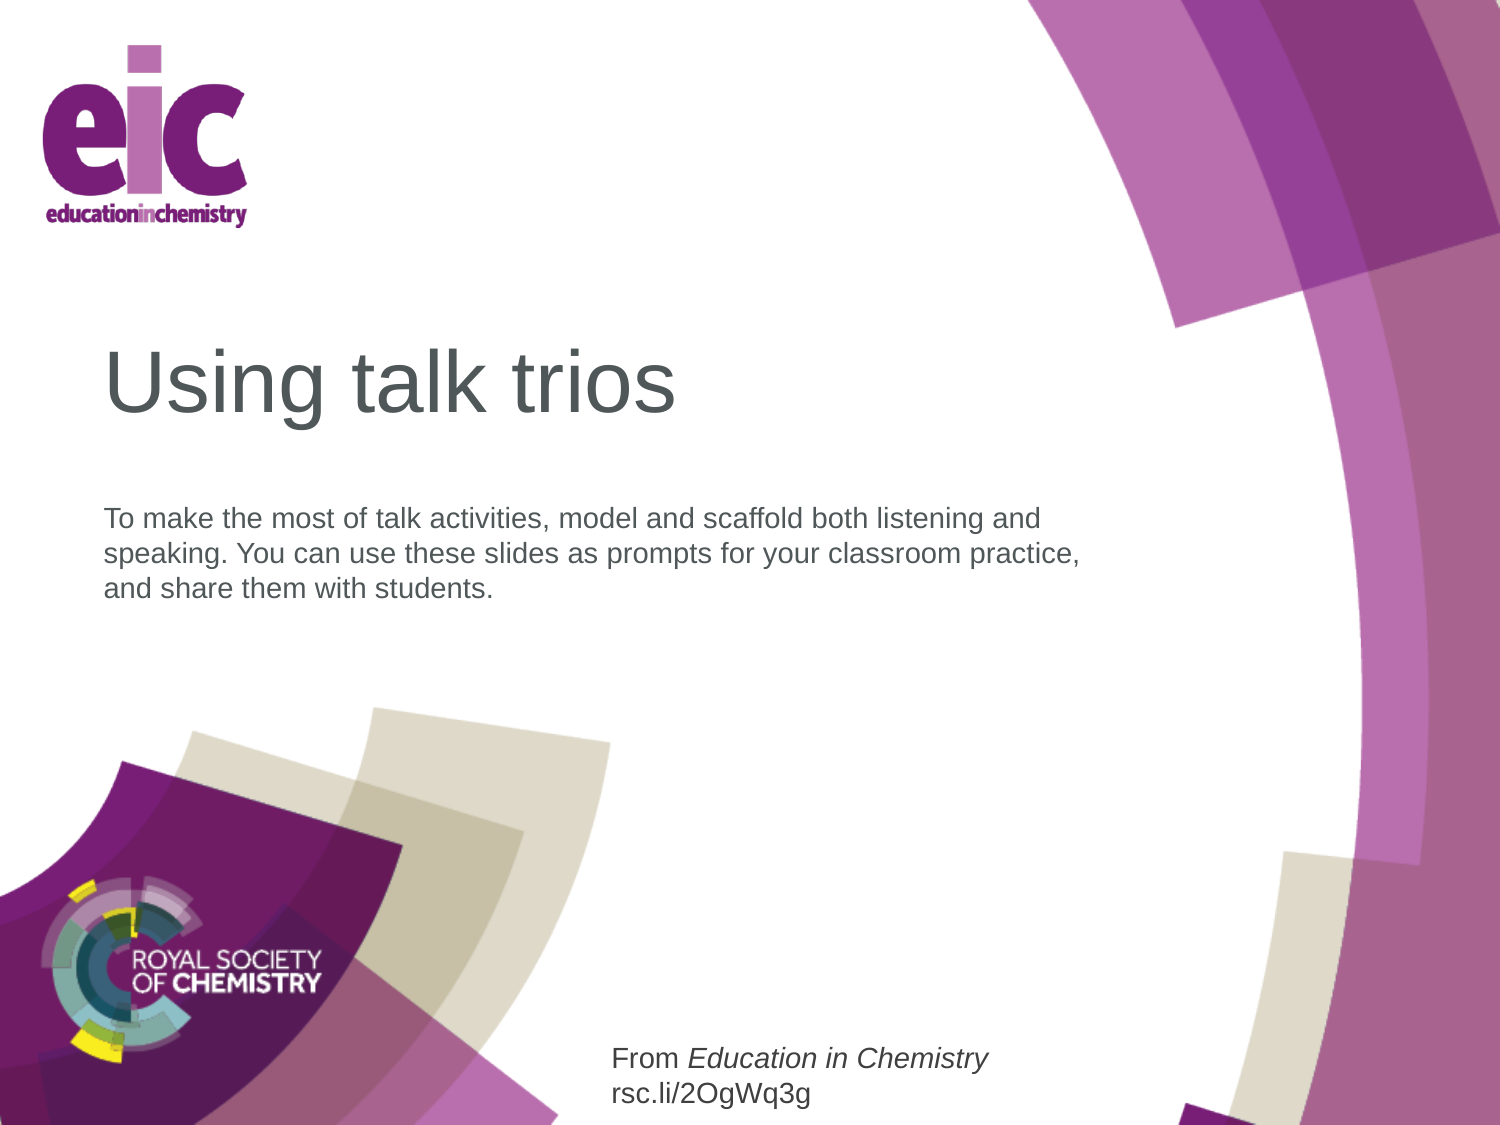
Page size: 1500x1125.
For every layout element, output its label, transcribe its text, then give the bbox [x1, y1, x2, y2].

subtitle To make the most of talk activities, model and scaffold both listening and speaking. You can use these slides as prompts for your classroom practice, and share them with students. [88, 491, 1139, 655]
title Using talk trios [88, 256, 1140, 498]
text_box From Education in Chemistry rsc.li/2OgWq3g [596, 1031, 1139, 1117]
picture [0, 0, 1500, 1125]
